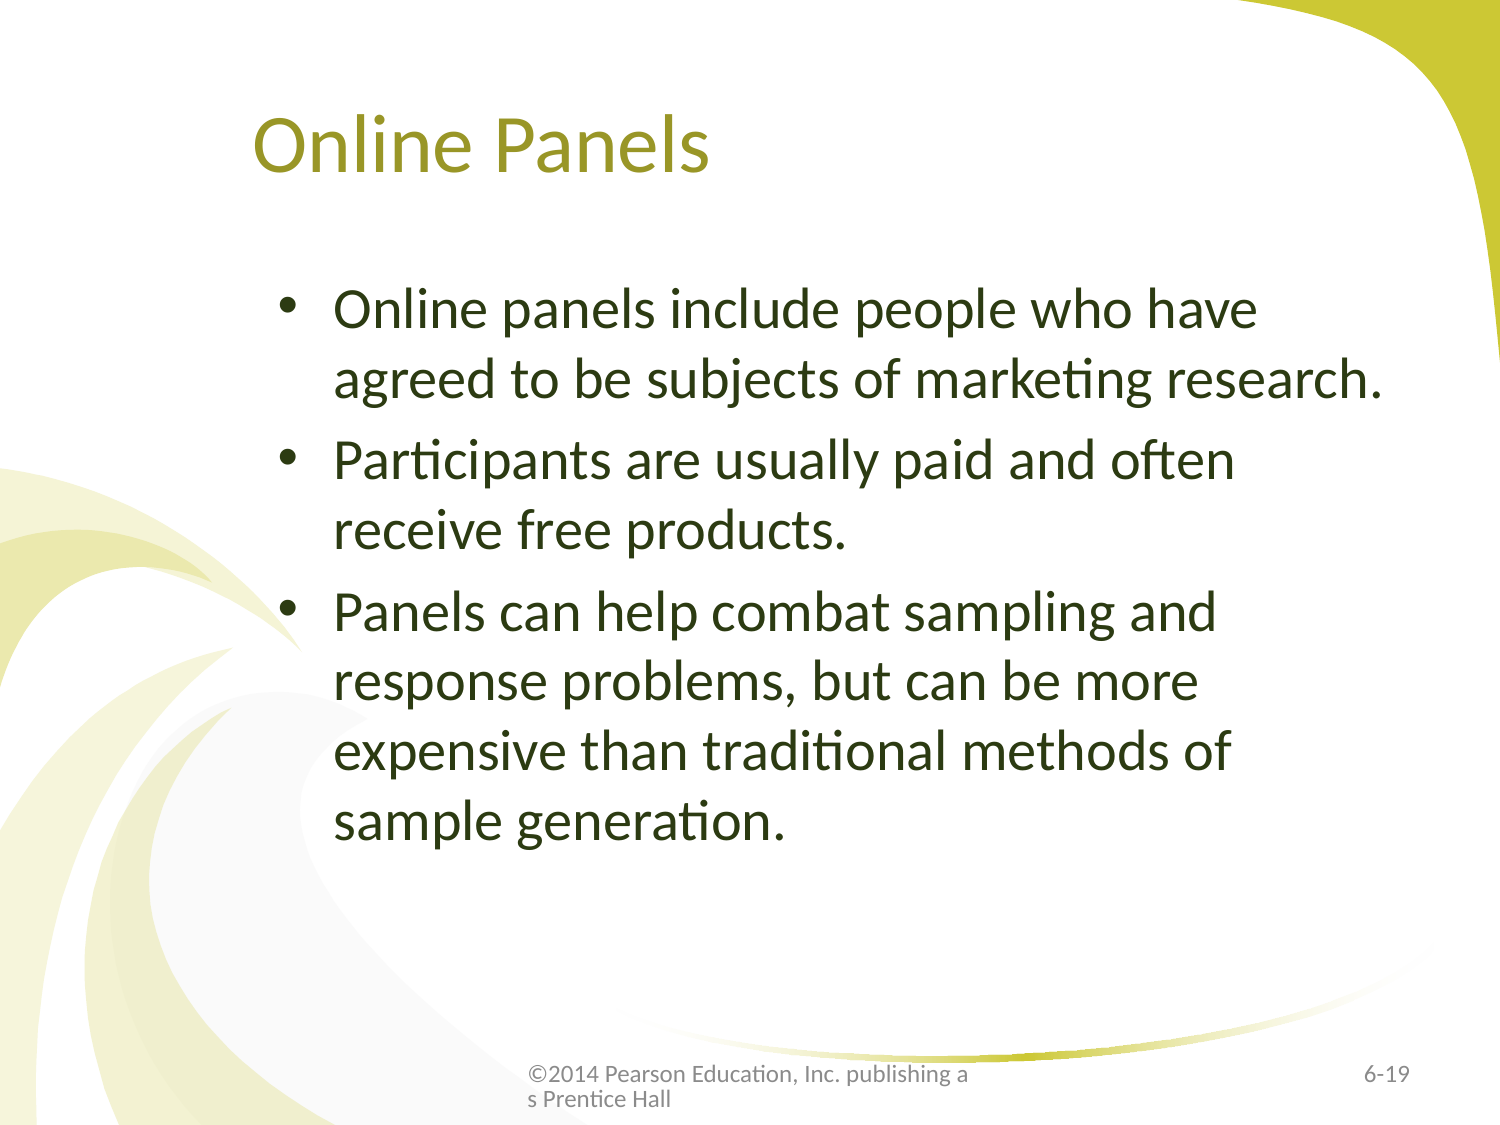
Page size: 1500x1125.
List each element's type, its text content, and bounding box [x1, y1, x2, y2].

footer ©2014 Pearson Education, Inc. publishing as Prentice Hall [512, 1042, 988, 1103]
list Online panels include people who have agreed to be subjects of marketing research. Participants are usually paid and often receive free products. Panels can help combat sampling and response problems, but can be more expensive than traditional methods of sample generation. [262, 262, 1425, 1005]
slide_number 6-19 [1074, 1042, 1425, 1103]
title Online Panels [237, 45, 1425, 233]
